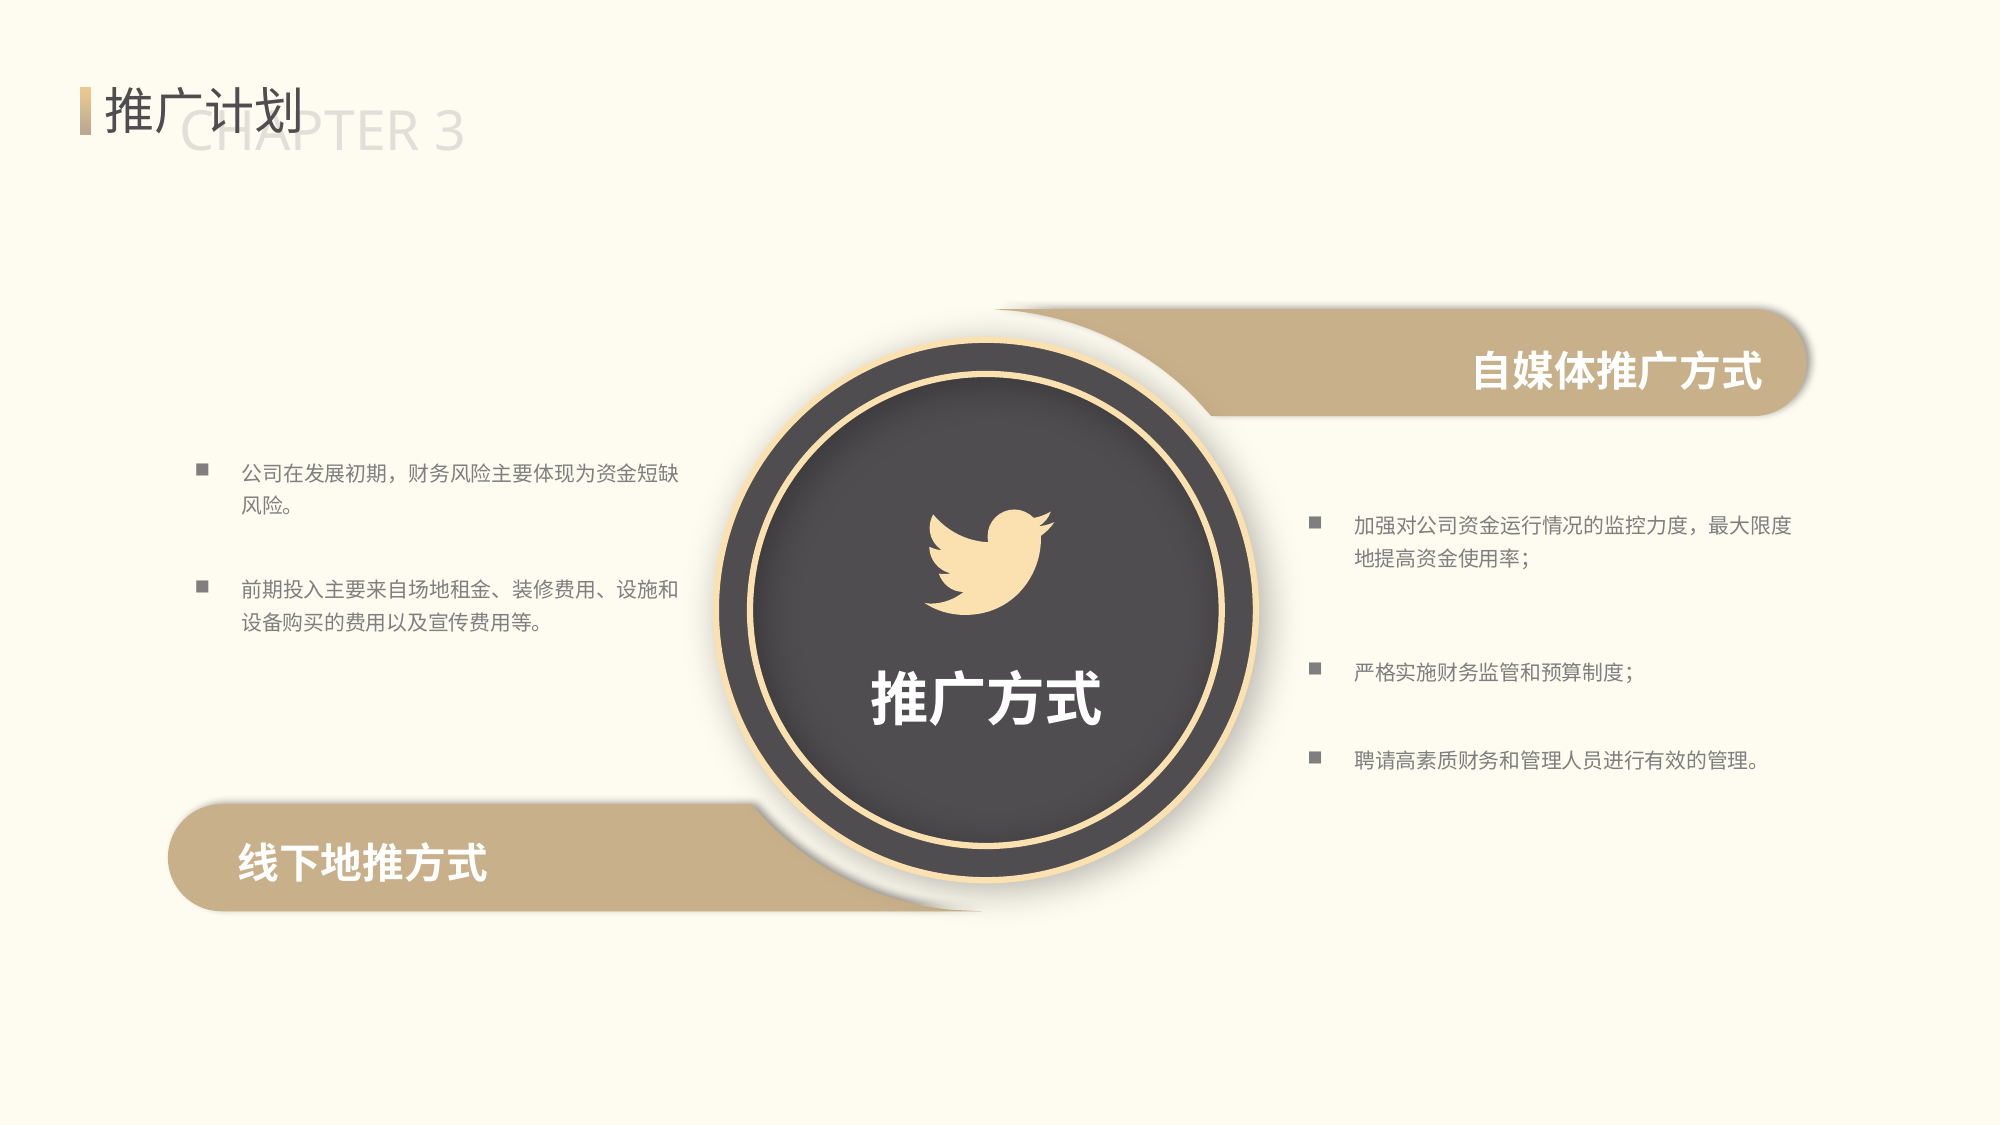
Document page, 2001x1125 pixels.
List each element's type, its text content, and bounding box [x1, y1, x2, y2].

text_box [715, 339, 1257, 881]
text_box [167, 803, 982, 912]
text_box 公司在发展初期，财务风险主要体现为资金短缺风险。 [179, 445, 694, 526]
text_box 推广计划 [89, 72, 320, 147]
text_box 聘请高素质财务和管理人员进行有效的管理。 [1292, 733, 1807, 781]
text_box 前期投入主要来自场地租金、装修费用、设施和设备购买的费用以及宣传费用等。 [179, 562, 694, 642]
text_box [994, 308, 1808, 417]
picture [80, 87, 91, 136]
text_box CHAPTER 3 [164, 87, 482, 170]
text_box 加强对公司资金运行情况的监控力度，最大限度地提高资金使用率； [1292, 498, 1807, 578]
text_box 严格实施财务监管和预算制度； [1292, 644, 1807, 692]
